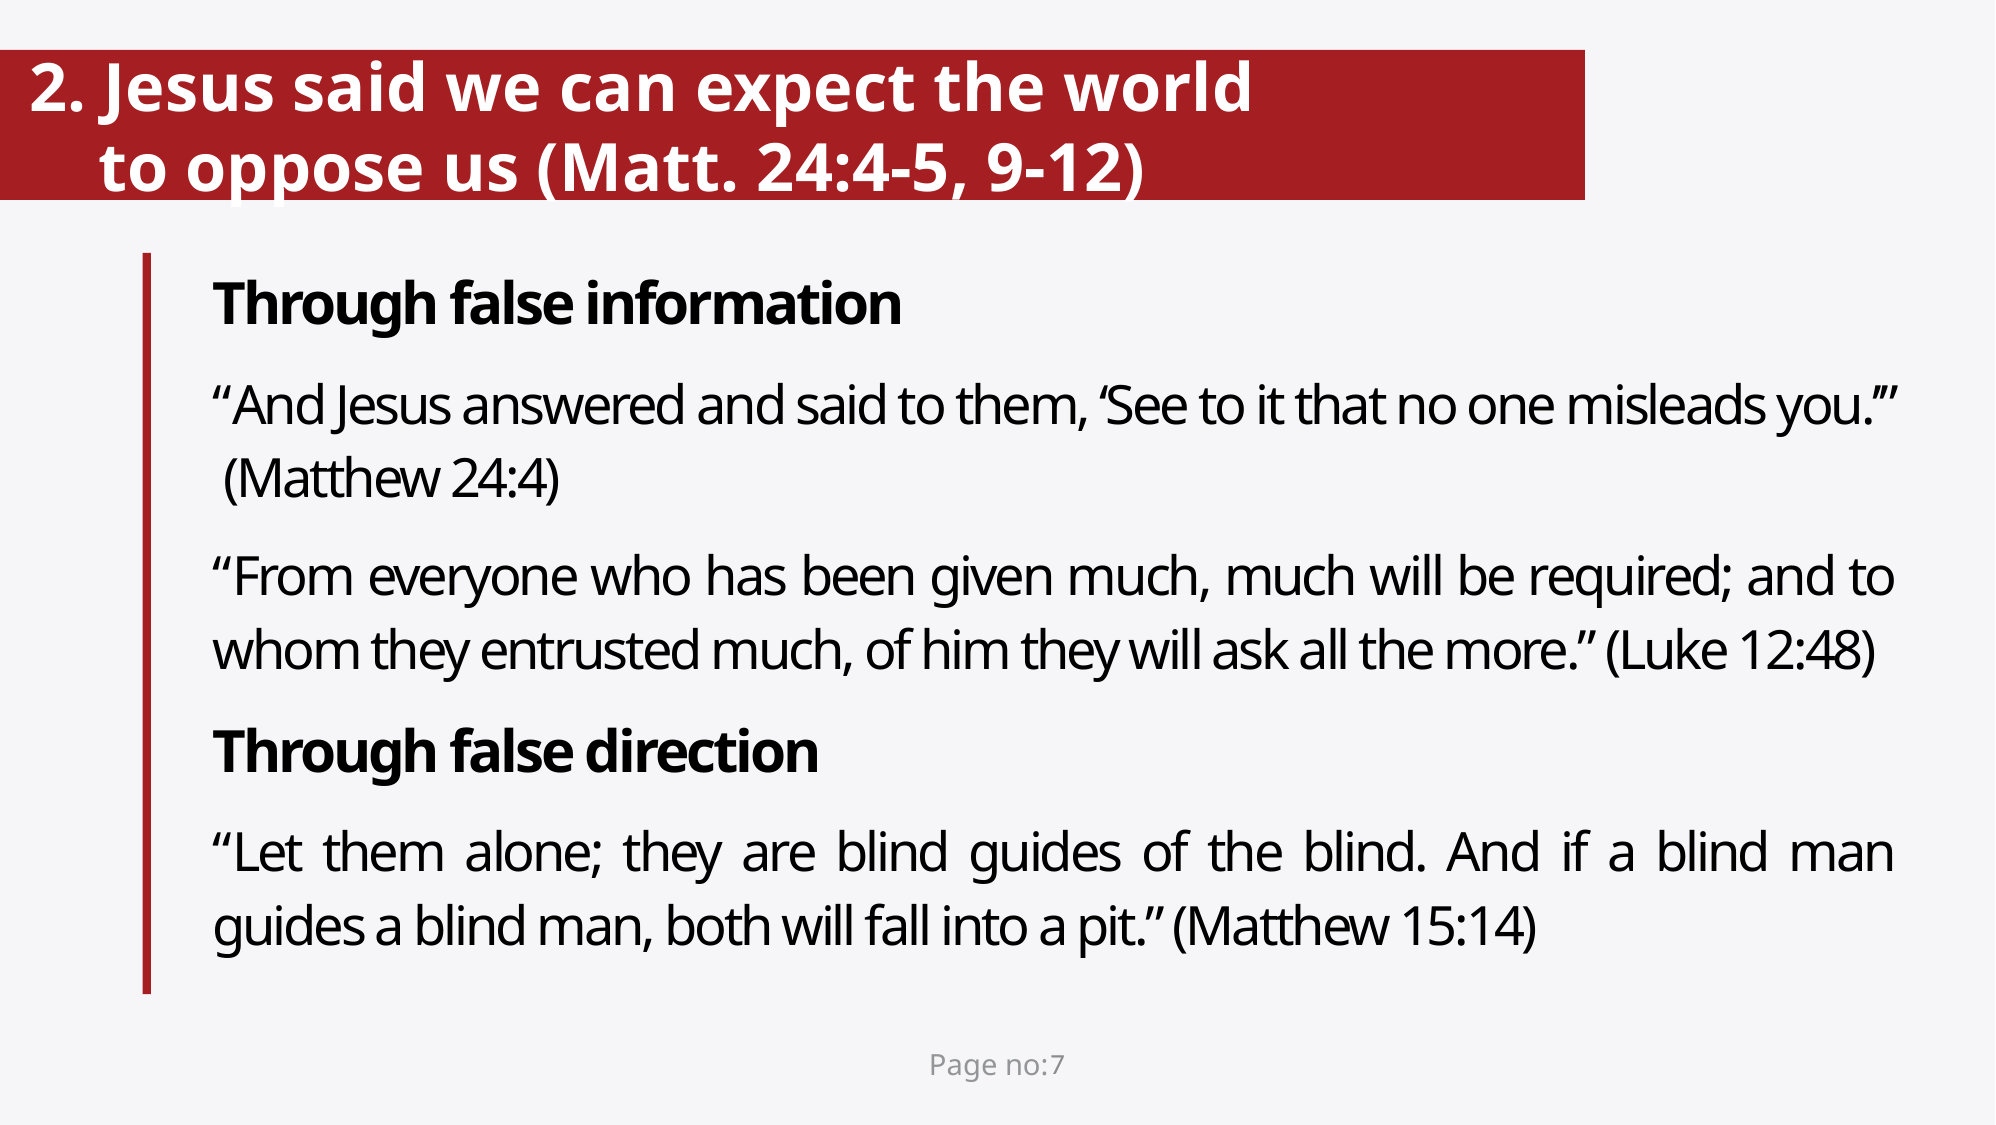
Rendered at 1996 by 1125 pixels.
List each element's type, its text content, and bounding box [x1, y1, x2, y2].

subtitle Through false information “And Jesus answered and said to them, ‘See to it that no one misleads you.’” (Matthew 24:4) “From everyone who has been given much, much will be required; and to whom they entrusted much, of him they will ask all the more.” (Luke 12:48) Through false direction “Let them alone; they are blind guides of the blind. And if a blind man guides a blind man, both will fall into a pit.” (Matthew 15:14) [197, 249, 1910, 1000]
title 2. Jesus said we can expect the world to oppose us (Matt. 24:4-5, 9-12) [14, 62, 1810, 188]
